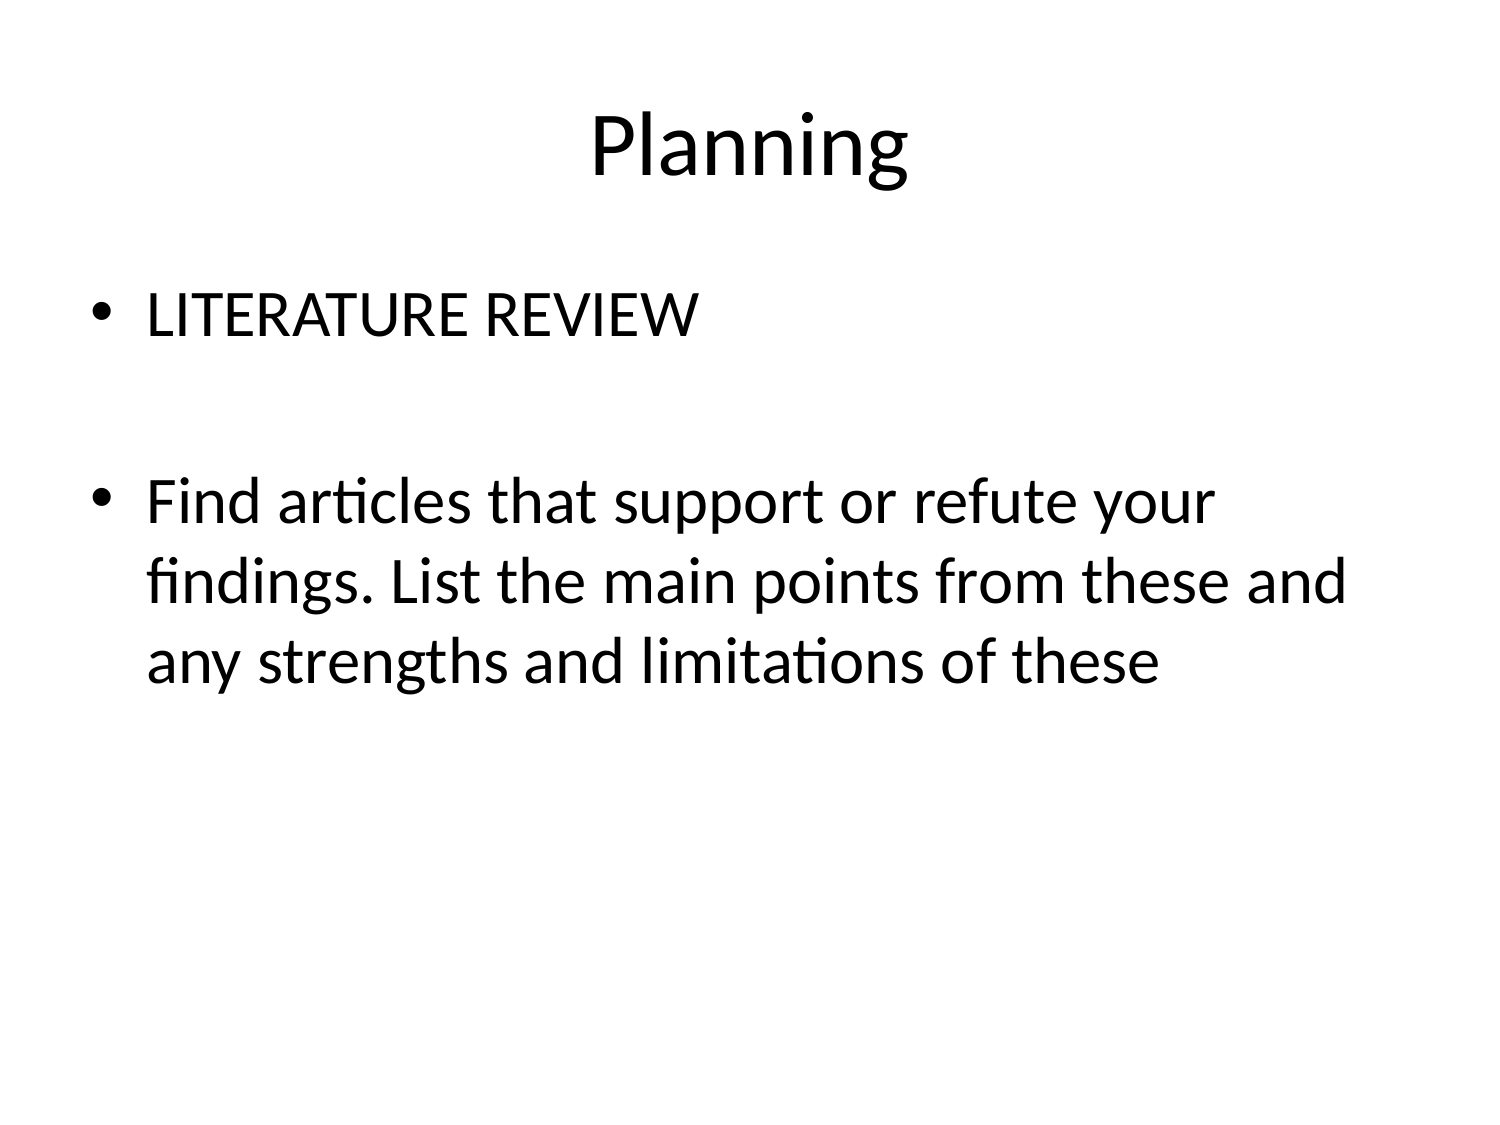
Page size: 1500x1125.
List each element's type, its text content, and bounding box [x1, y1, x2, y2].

list LITERATURE REVIEW Find articles that support or refute your findings. List the main points from these and any strengths and limitations of these [75, 262, 1425, 1005]
title Planning [75, 45, 1425, 233]
